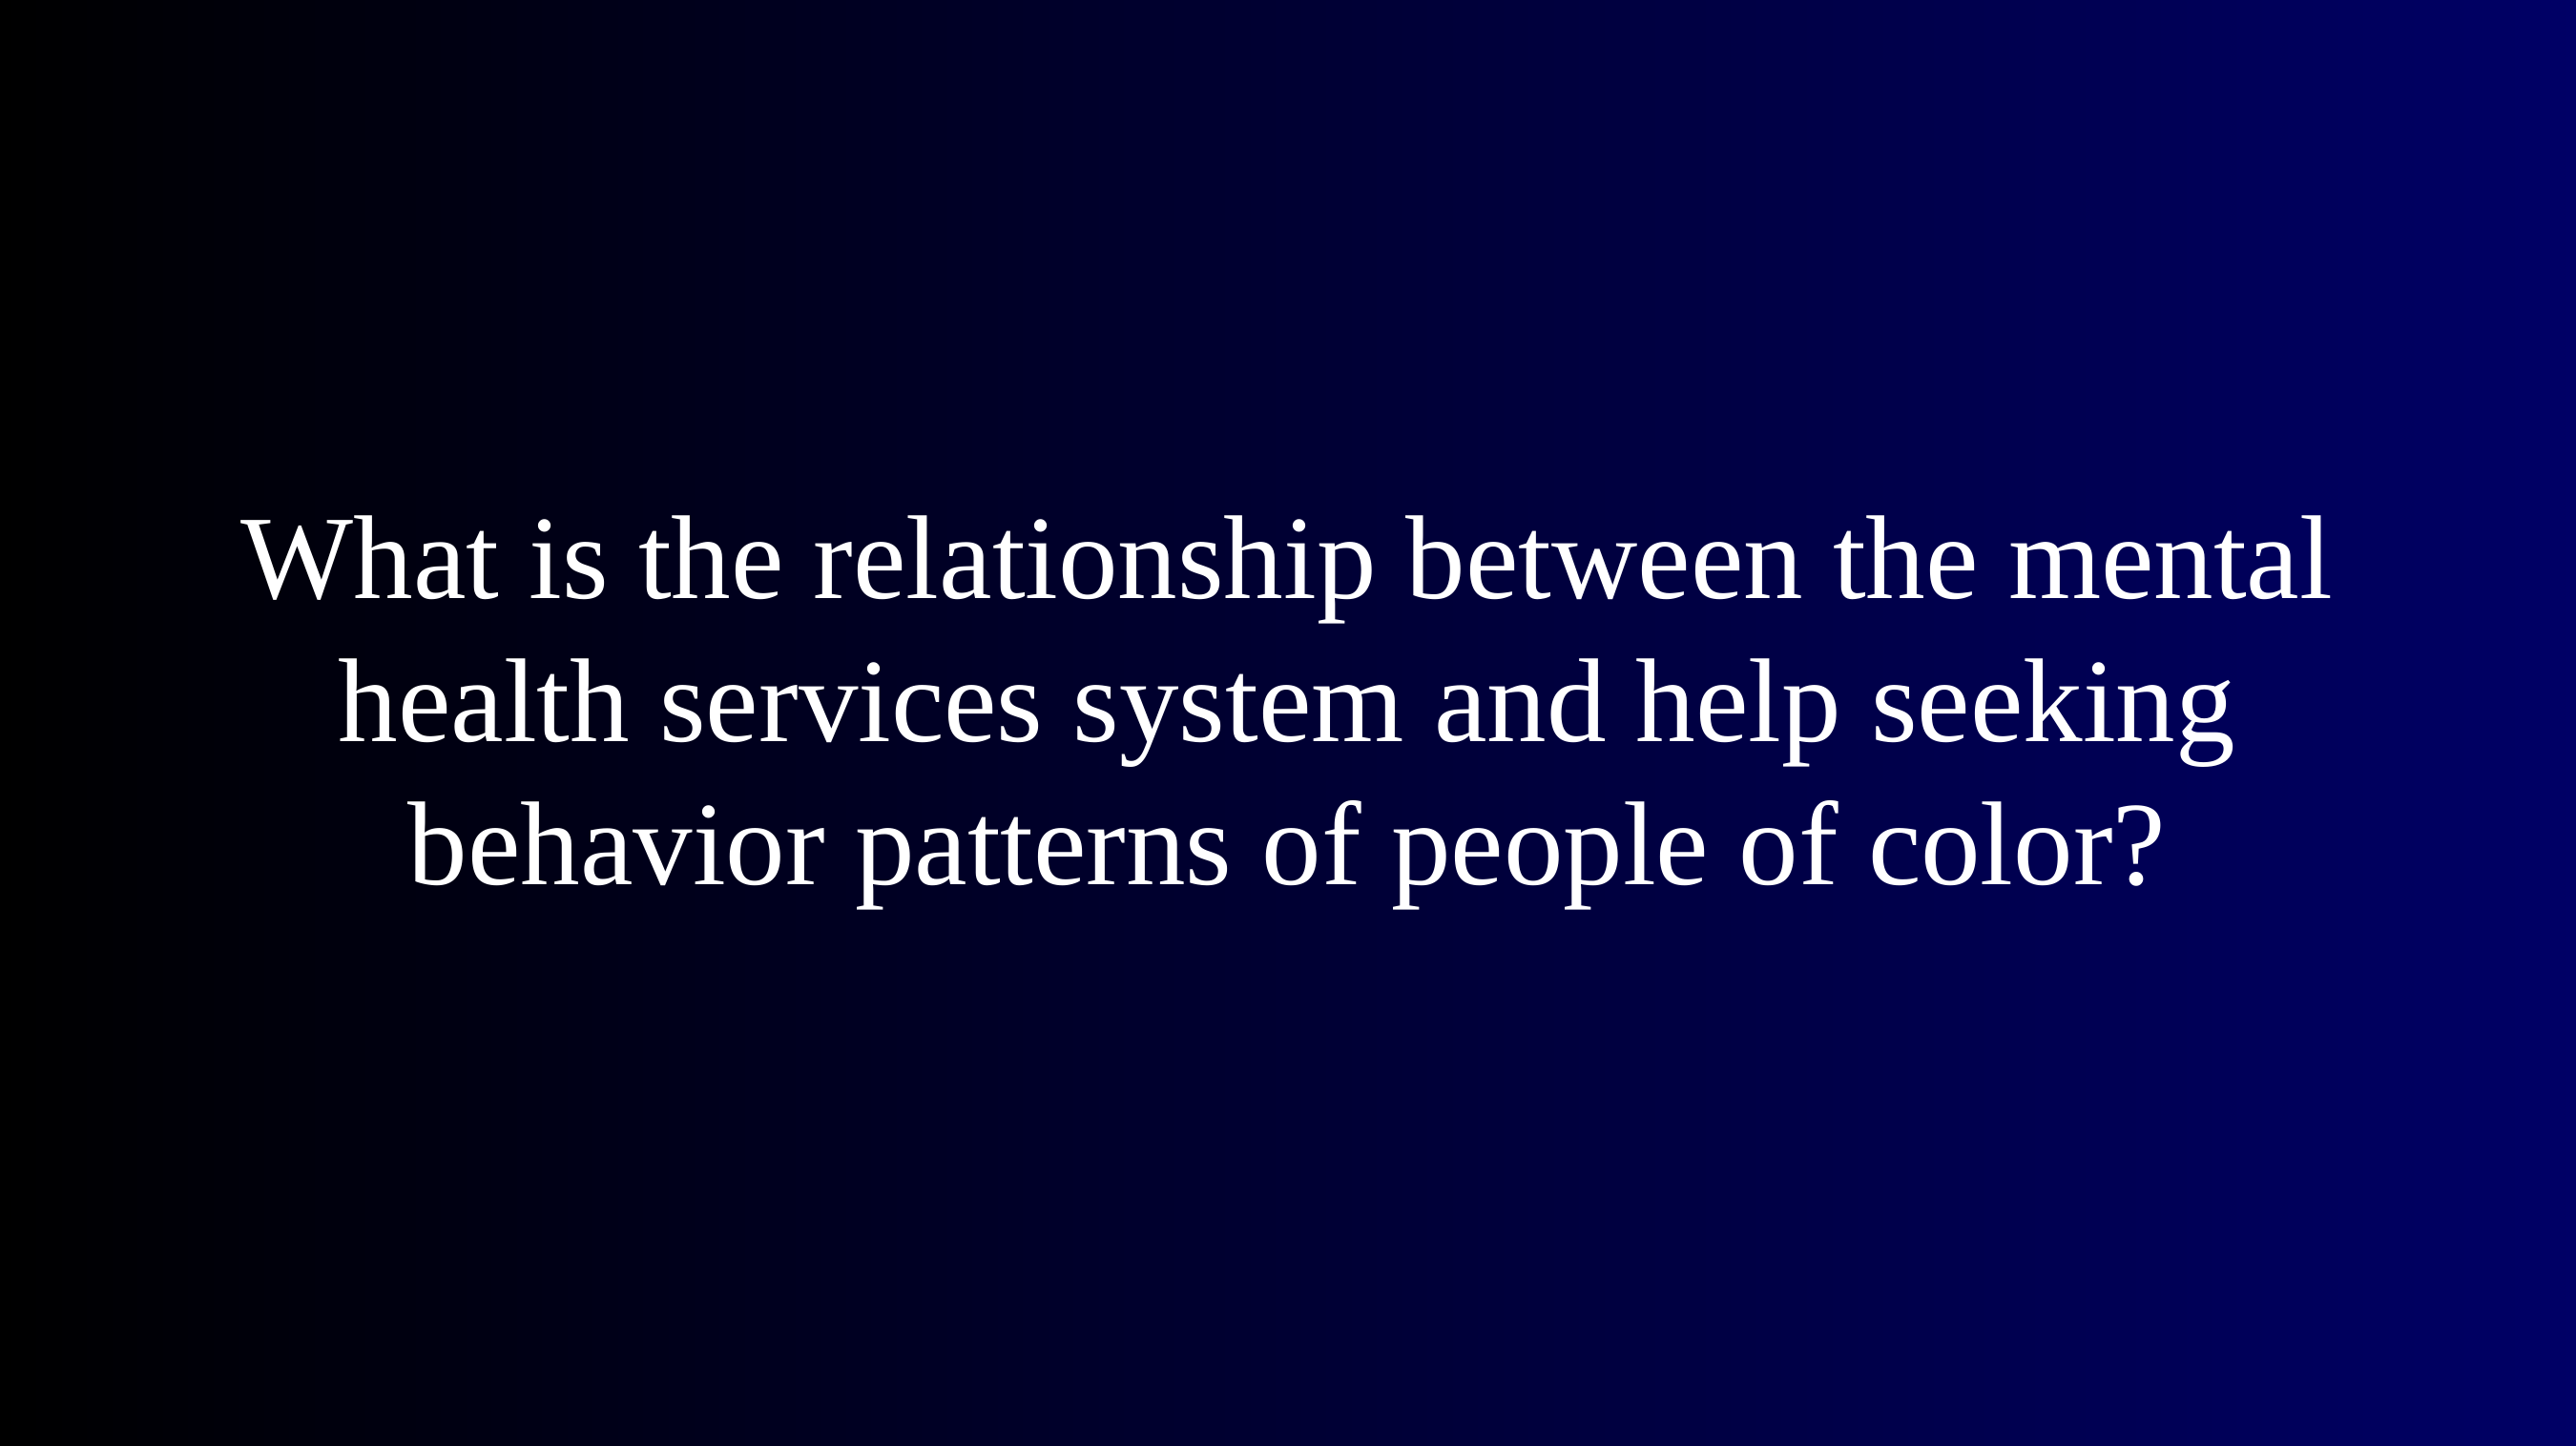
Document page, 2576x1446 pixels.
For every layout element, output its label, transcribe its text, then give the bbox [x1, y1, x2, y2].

title What is the relationship between the mental health services system and help seeking behavior patterns of people of color? [193, 644, 2383, 886]
